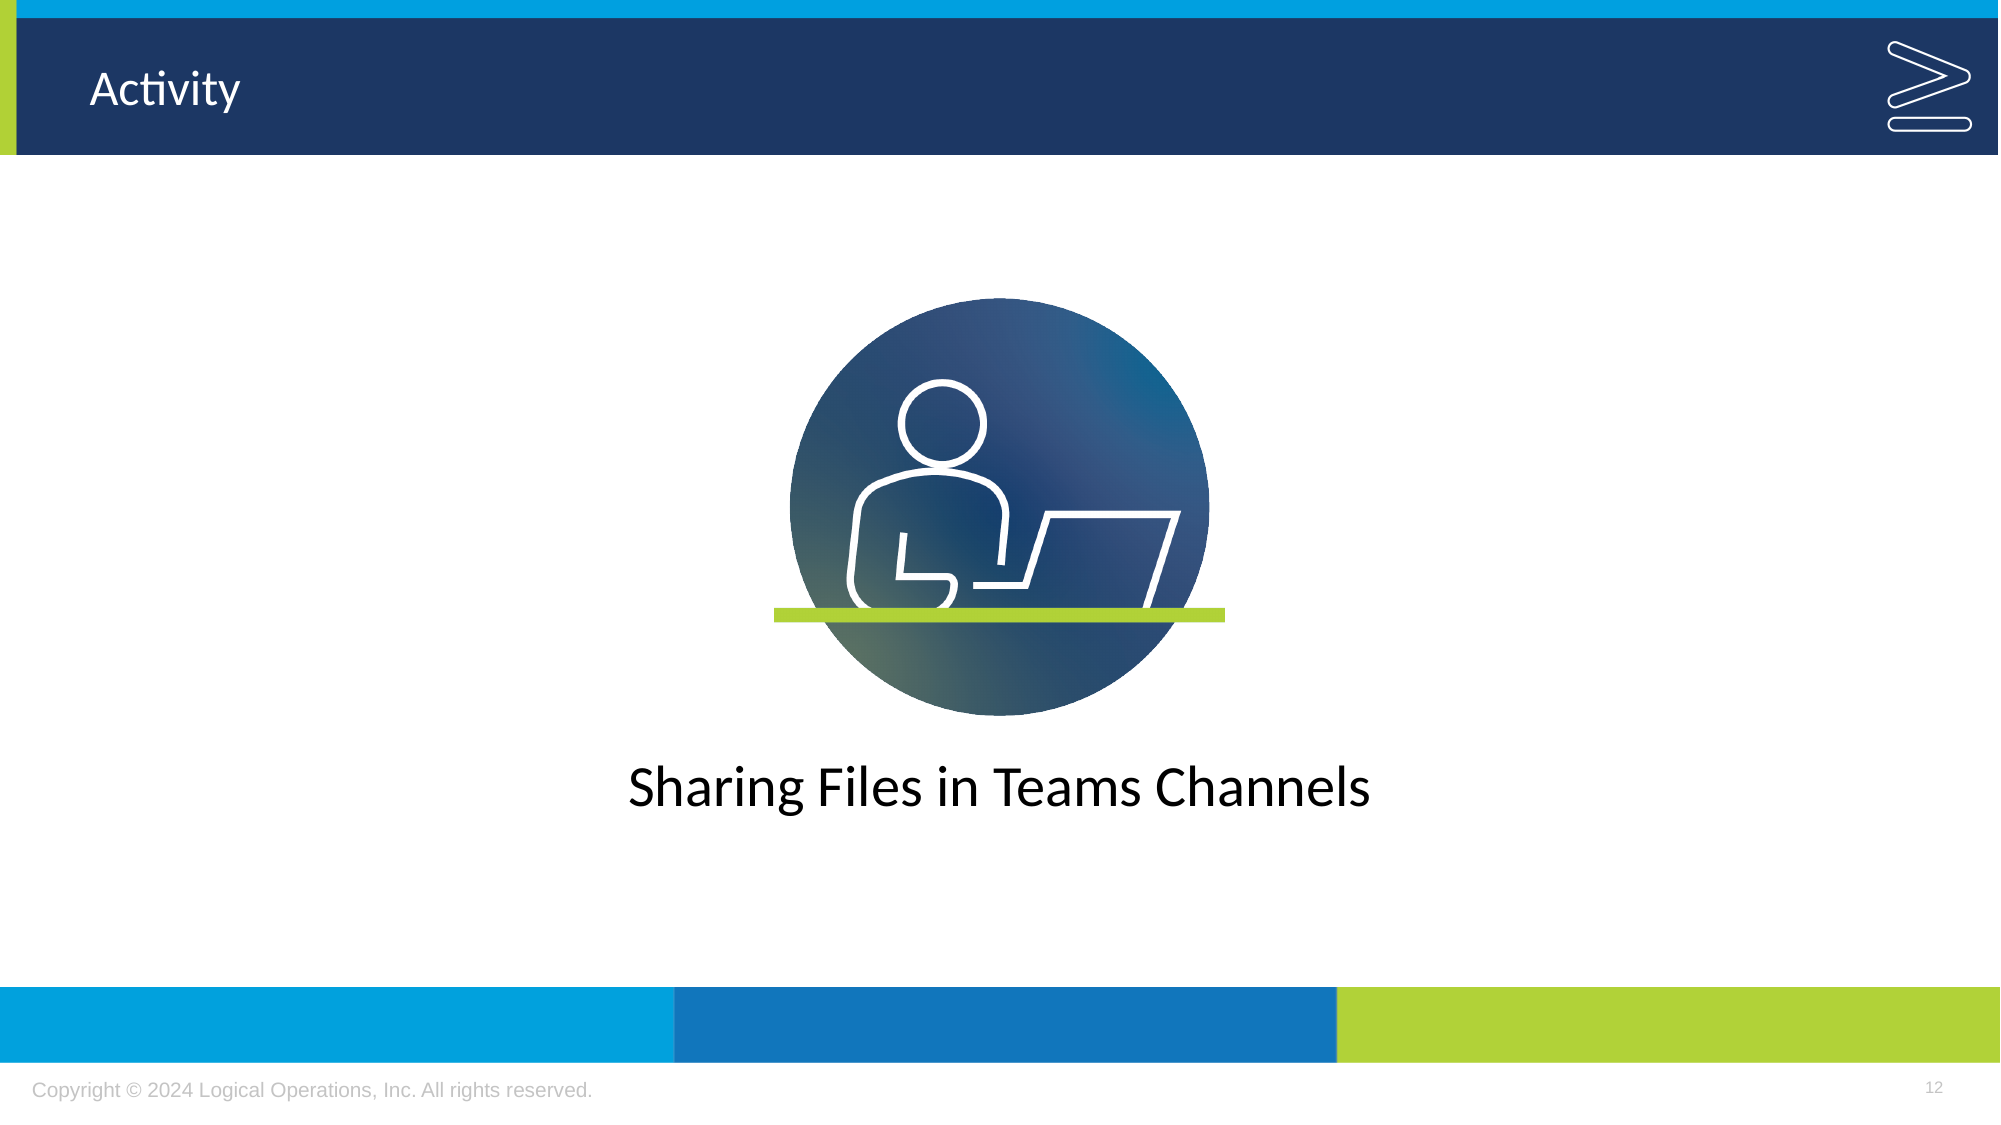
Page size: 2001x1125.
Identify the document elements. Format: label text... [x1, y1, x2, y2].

picture [774, 298, 1225, 716]
picture [674, 987, 2000, 1063]
picture [0, 0, 1998, 155]
list Sharing Files in Teams Channels [125, 740, 1875, 841]
slide_number 12 [1491, 1057, 1959, 1118]
